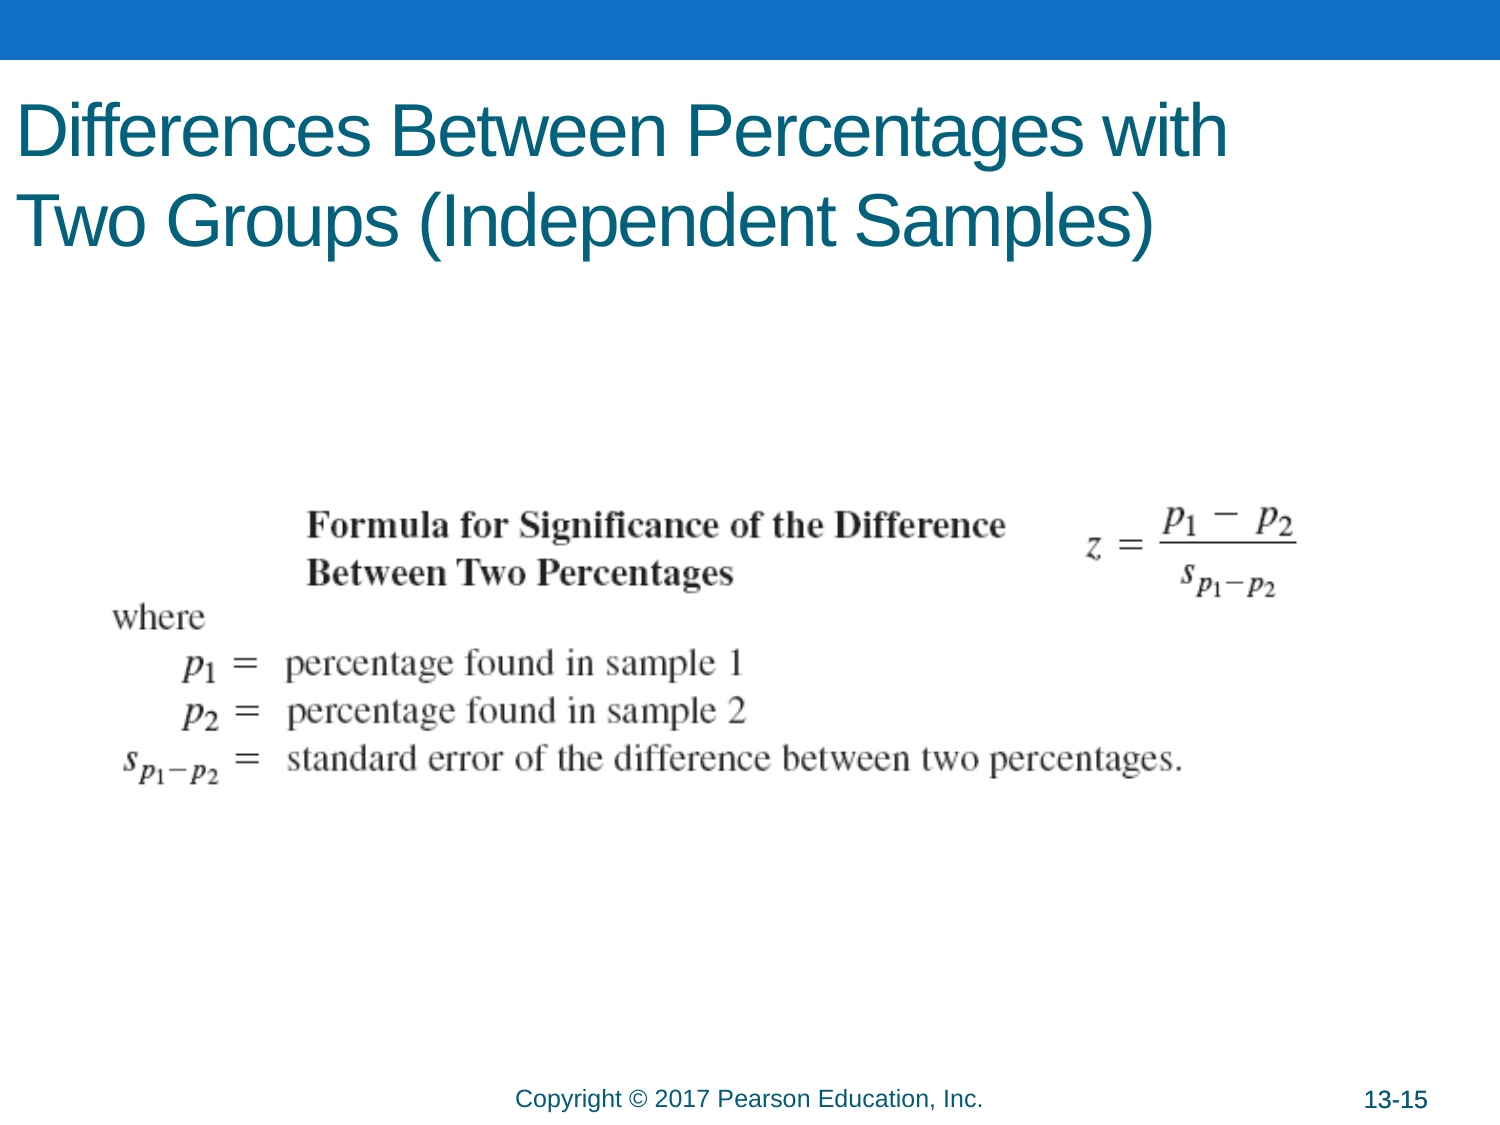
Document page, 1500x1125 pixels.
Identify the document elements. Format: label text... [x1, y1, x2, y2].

picture [102, 500, 1377, 798]
picture [641, 1100, 647, 1107]
title Differences Between Percentages with Two Groups (Independent Samples) [0, 90, 1350, 253]
